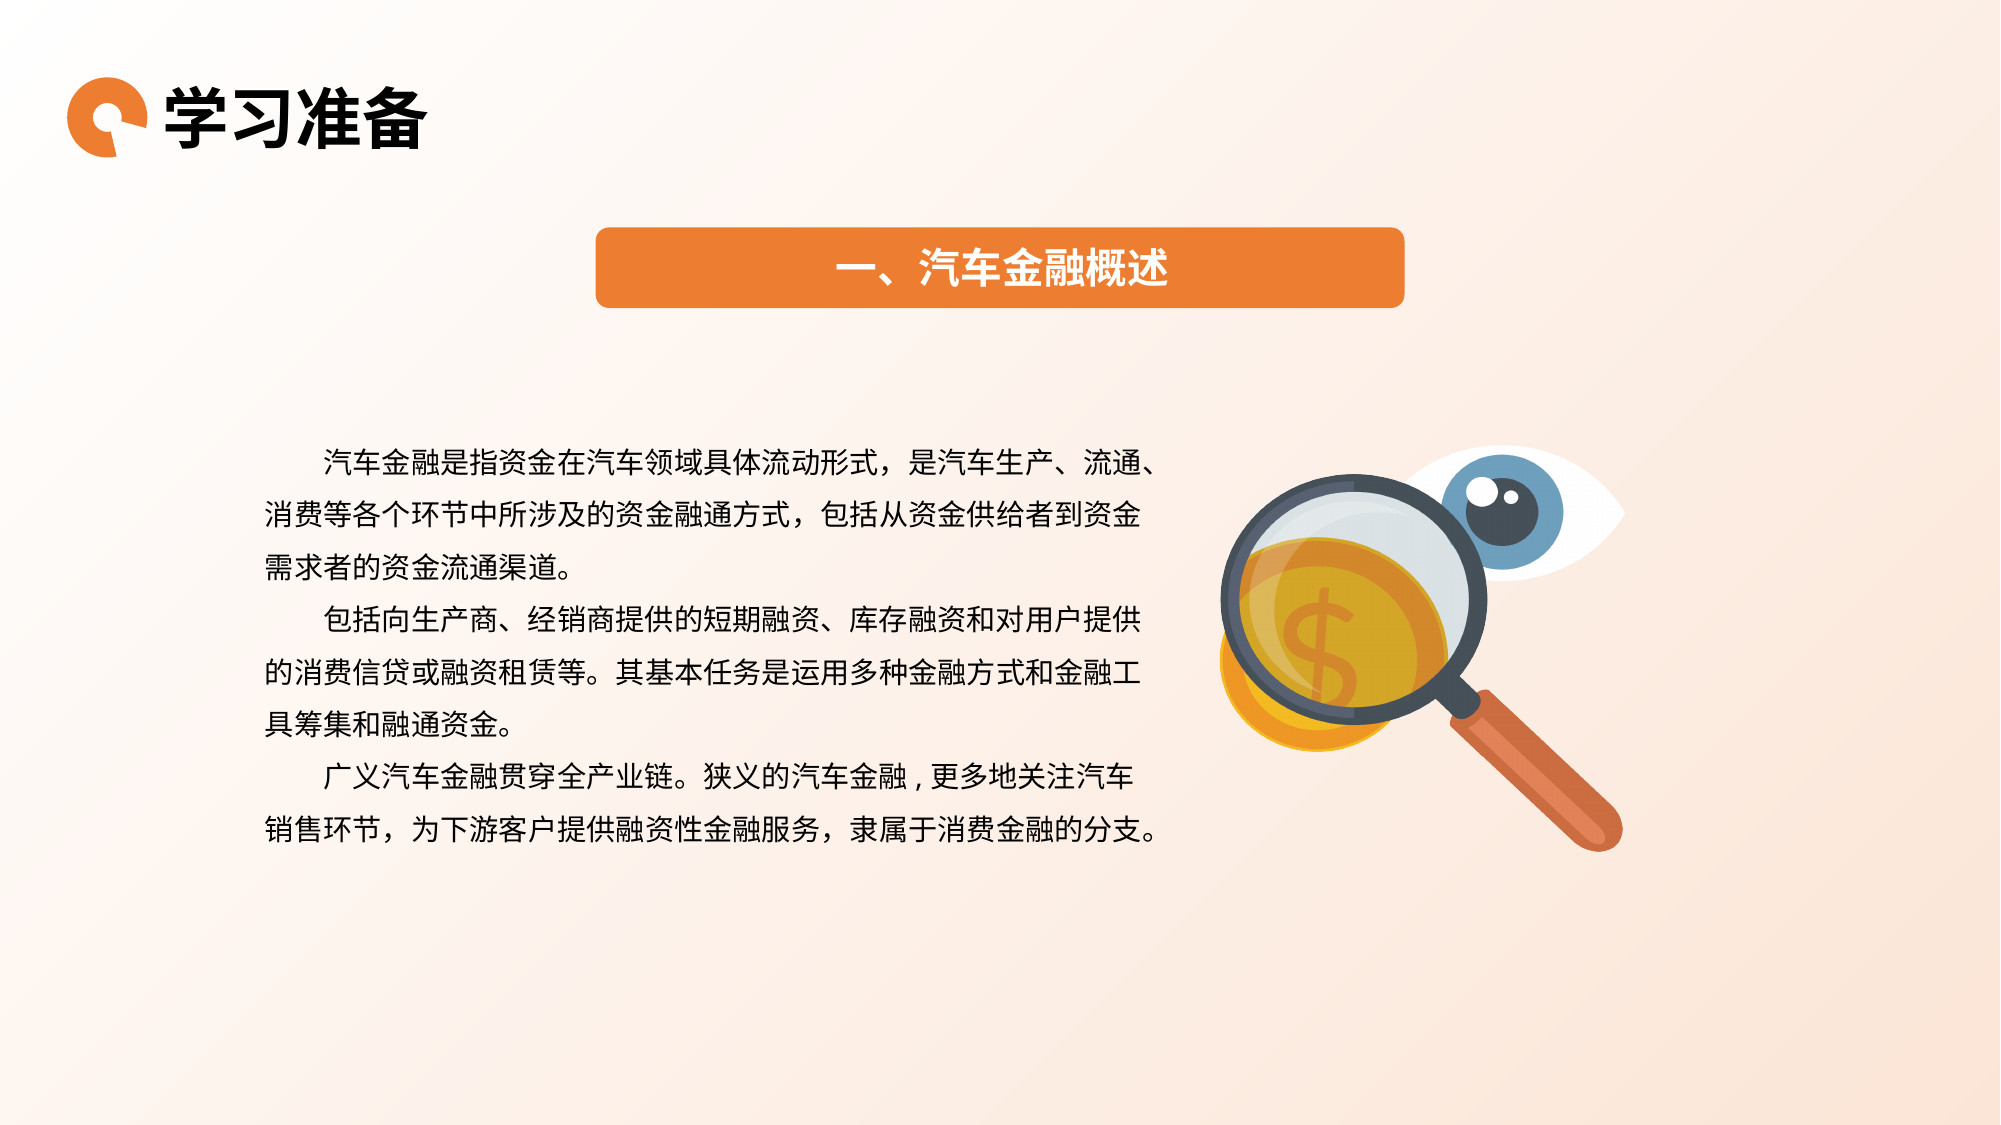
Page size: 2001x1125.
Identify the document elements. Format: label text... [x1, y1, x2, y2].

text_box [595, 227, 1405, 309]
text_box 汽车金融是指资金在汽车领域具体流动形式，是汽车生产、流通、消费等各个环节中所涉及的资金融通方式，包括从资金供给者到资金需求者的资金流通渠道。 包括向生产商、经销商提供的短期融资、库存融资和对用户提供的消费信贷或融资租赁等。其基本任务是运用多种金融方式和金融工具筹集和融通资金。 广义汽车金融贯穿全产业链。狭义的汽车金融,更多地关注汽车销售环节，为下游客户提供融资性金融服务，隶属于消费金融的分支。 [250, 419, 1153, 854]
text_box 学习准备 [147, 69, 445, 165]
picture [1153, 408, 1647, 869]
text_box [66, 76, 149, 159]
